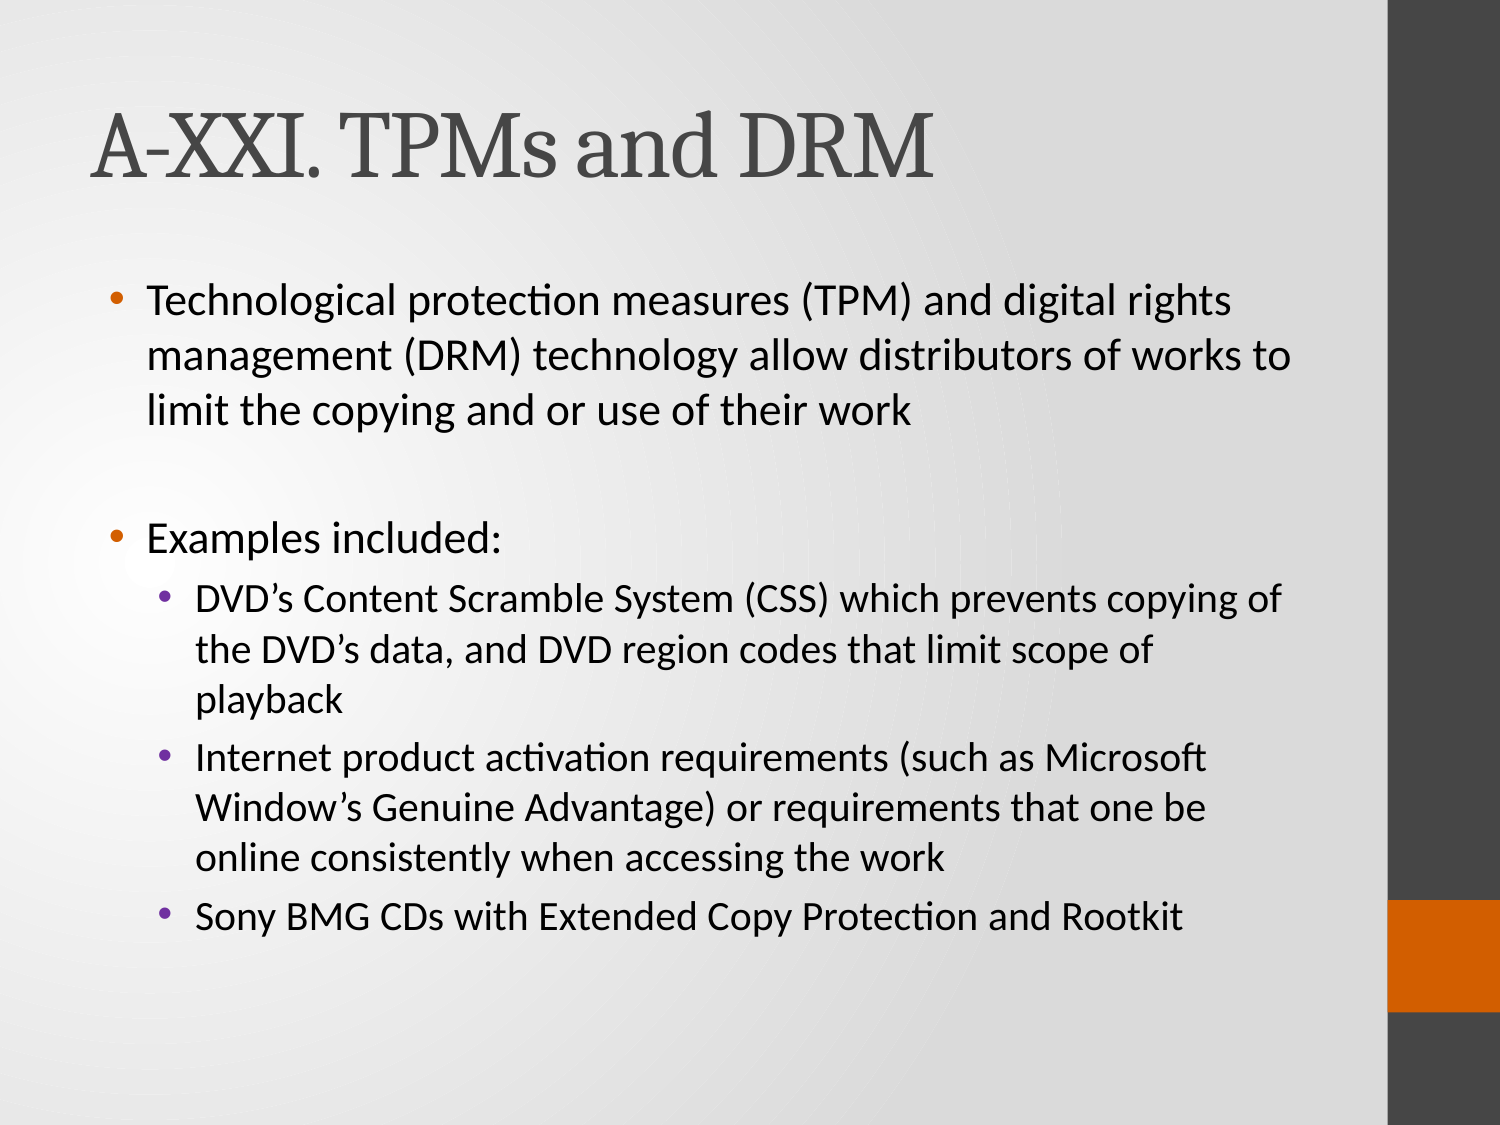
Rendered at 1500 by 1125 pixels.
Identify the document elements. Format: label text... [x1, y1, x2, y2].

list Technological protection measures (TPM) and digital rights management (DRM) technology allow distributors of works to limit the copying and or use of their work Examples included: DVD’s Content Scramble System (CSS) which prevents copying of the DVD’s data, and DVD region codes that limit scope of playback Internet product activation requirements (such as Microsoft Window’s Genuine Advantage) or requirements that one be online consistently when accessing the work Sony BMG CDs with Extended Copy Protection and Rootkit [75, 262, 1325, 1050]
title A-XXI. TPMs and DRM [75, 45, 1325, 233]
